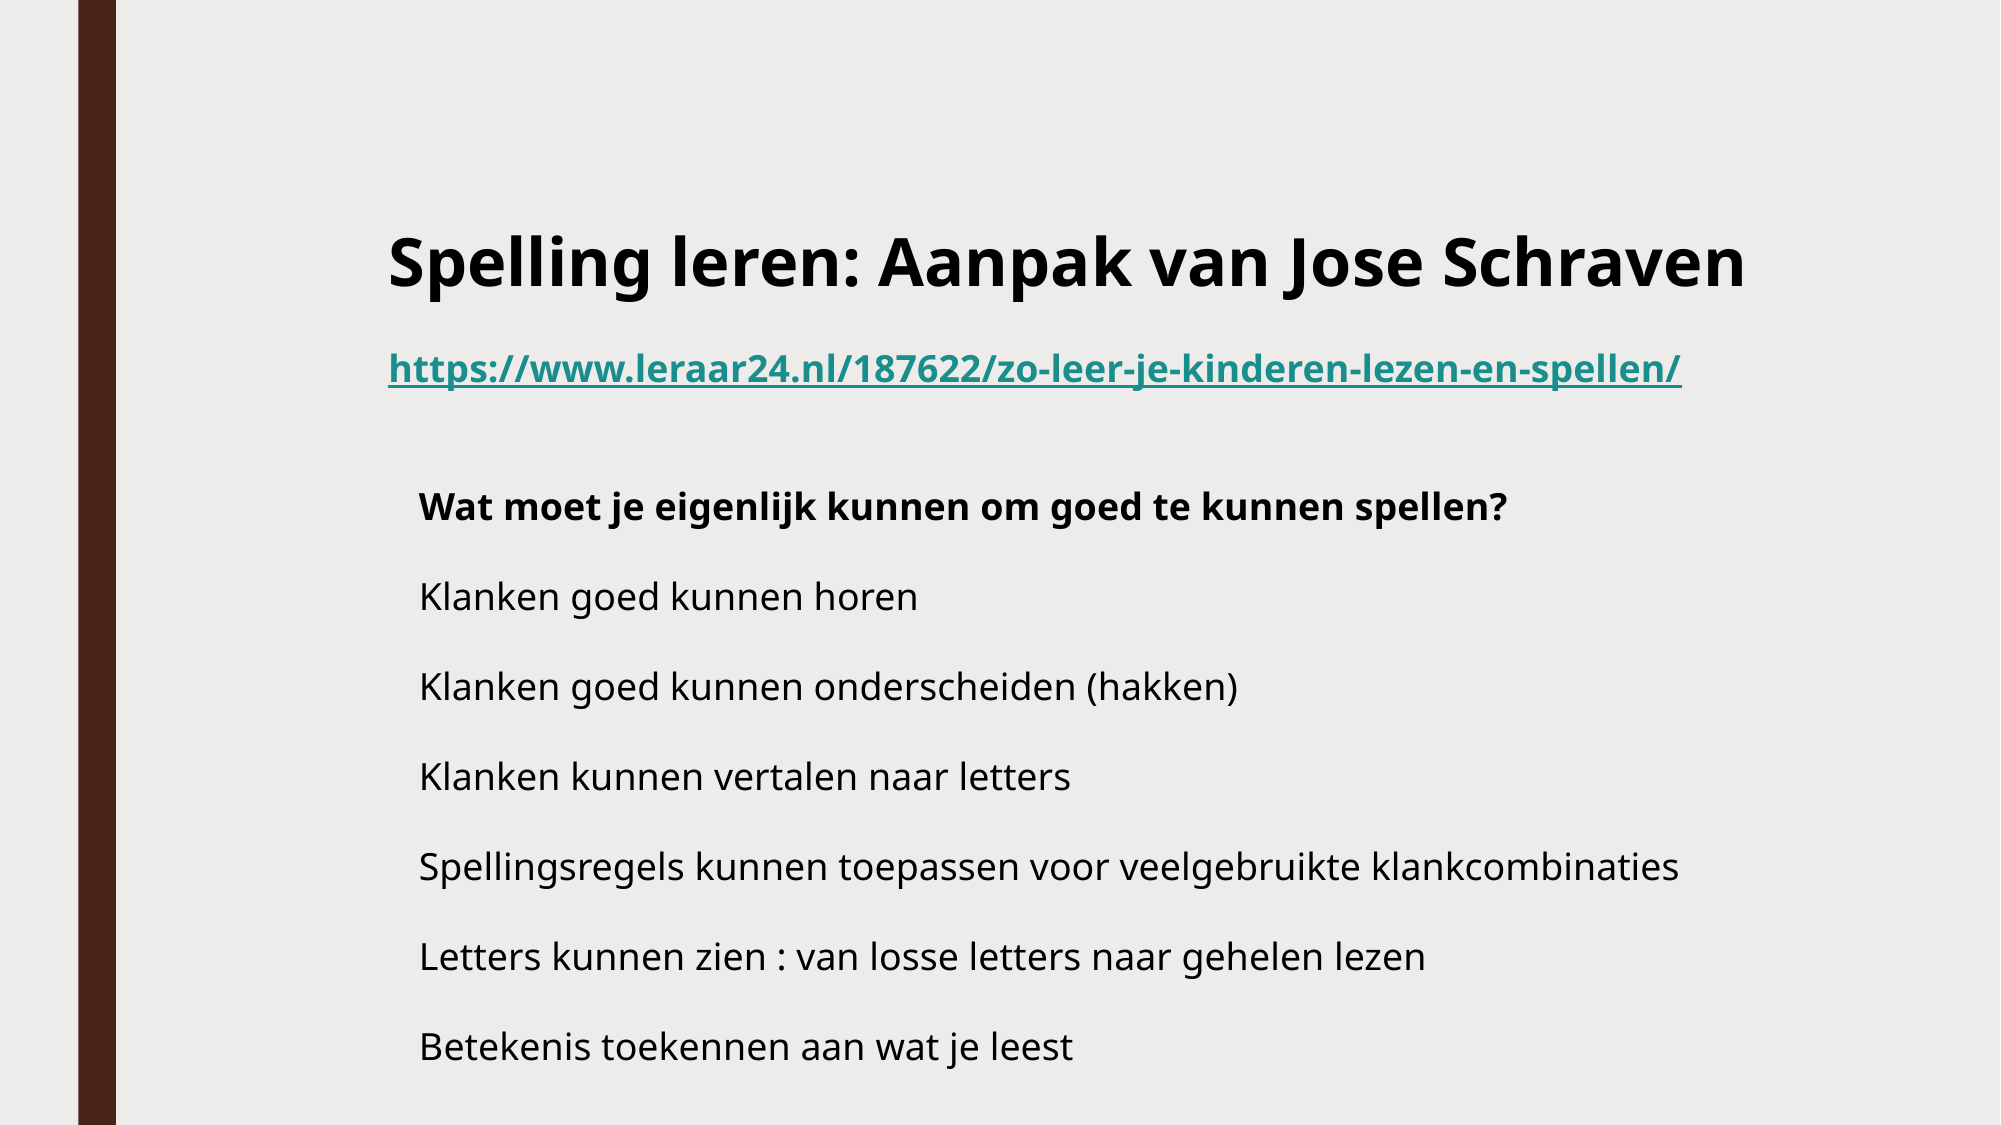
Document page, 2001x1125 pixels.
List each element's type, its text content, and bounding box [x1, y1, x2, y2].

text_box Spelling leren: Aanpak van Jose Schraven https://www.leraar24.nl/187622/zo-leer-je-kinderen-lezen-en-spellen/ [373, 212, 1763, 449]
text_box Wat moet je eigenlijk kunnen om goed te kunnen spellen? Klanken goed kunnen horen Klanken goed kunnen onderscheiden (hakken) Klanken kunnen vertalen naar letters Spellingsregels kunnen toepassen voor veelgebruikte klankcombinaties Letters kunnen zien : van losse letters naar gehelen lezen Betekenis toekennen aan wat je leest [404, 476, 1696, 1125]
